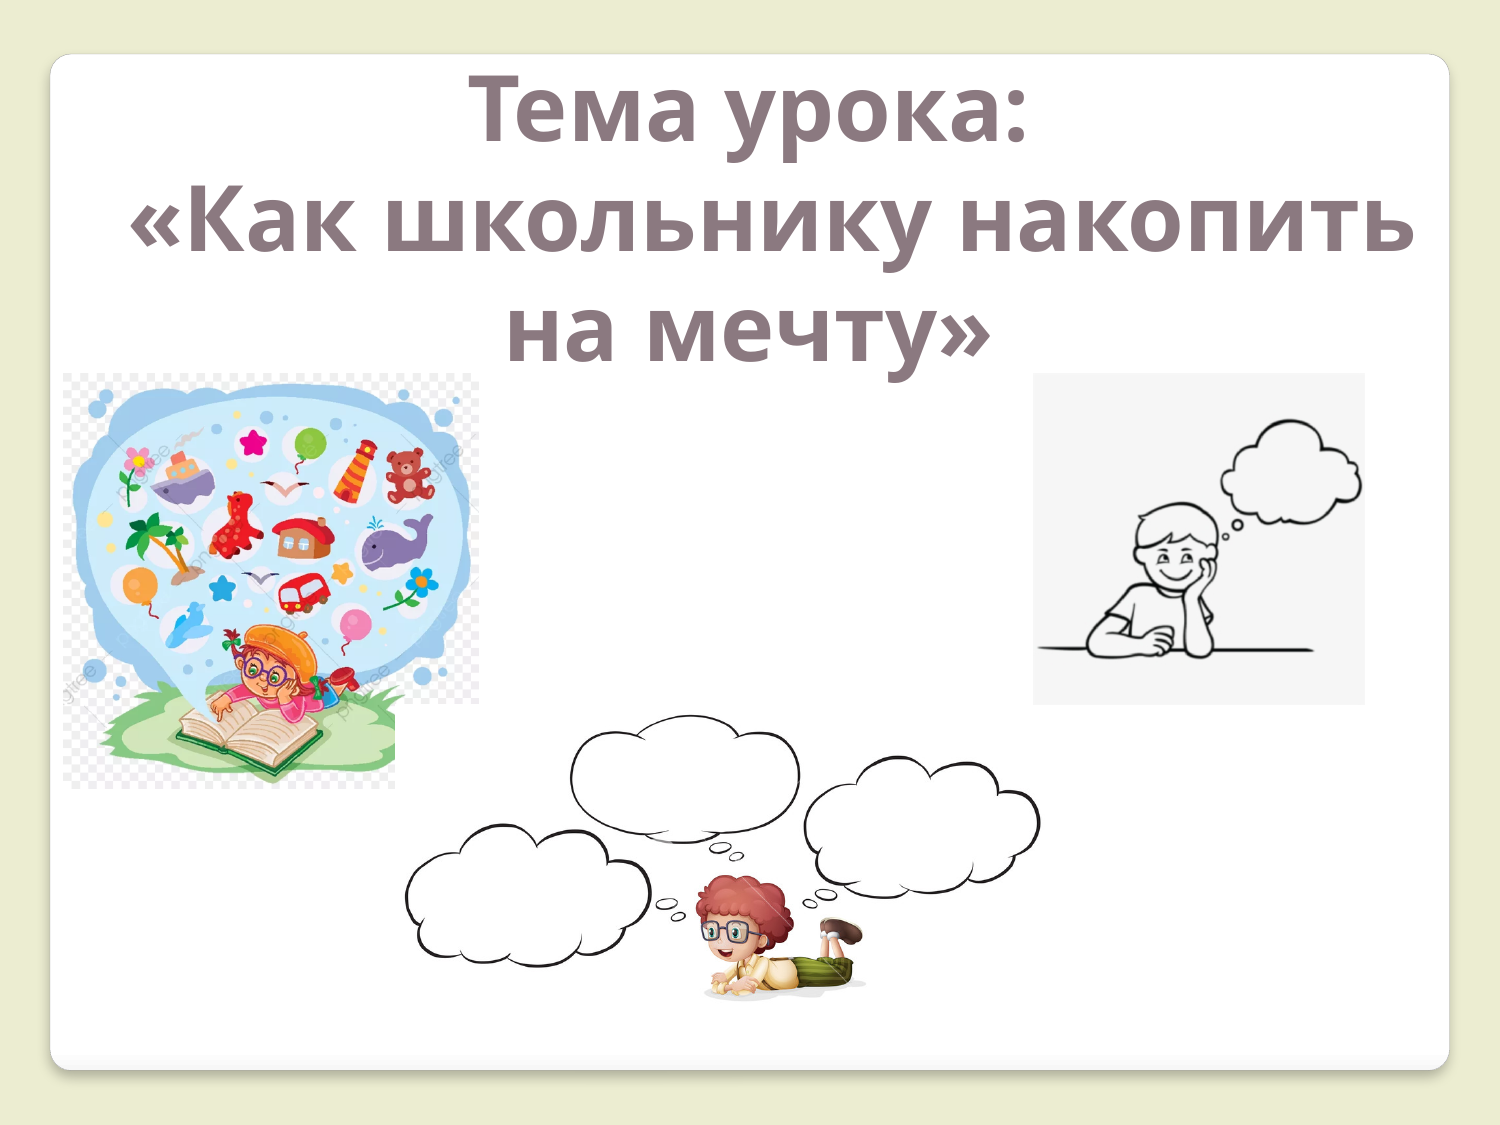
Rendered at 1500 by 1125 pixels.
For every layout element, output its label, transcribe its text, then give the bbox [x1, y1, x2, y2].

text_box Тема урока: «Как школьнику накопить на мечту» [15, 42, 1483, 388]
picture [62, 373, 1365, 1011]
